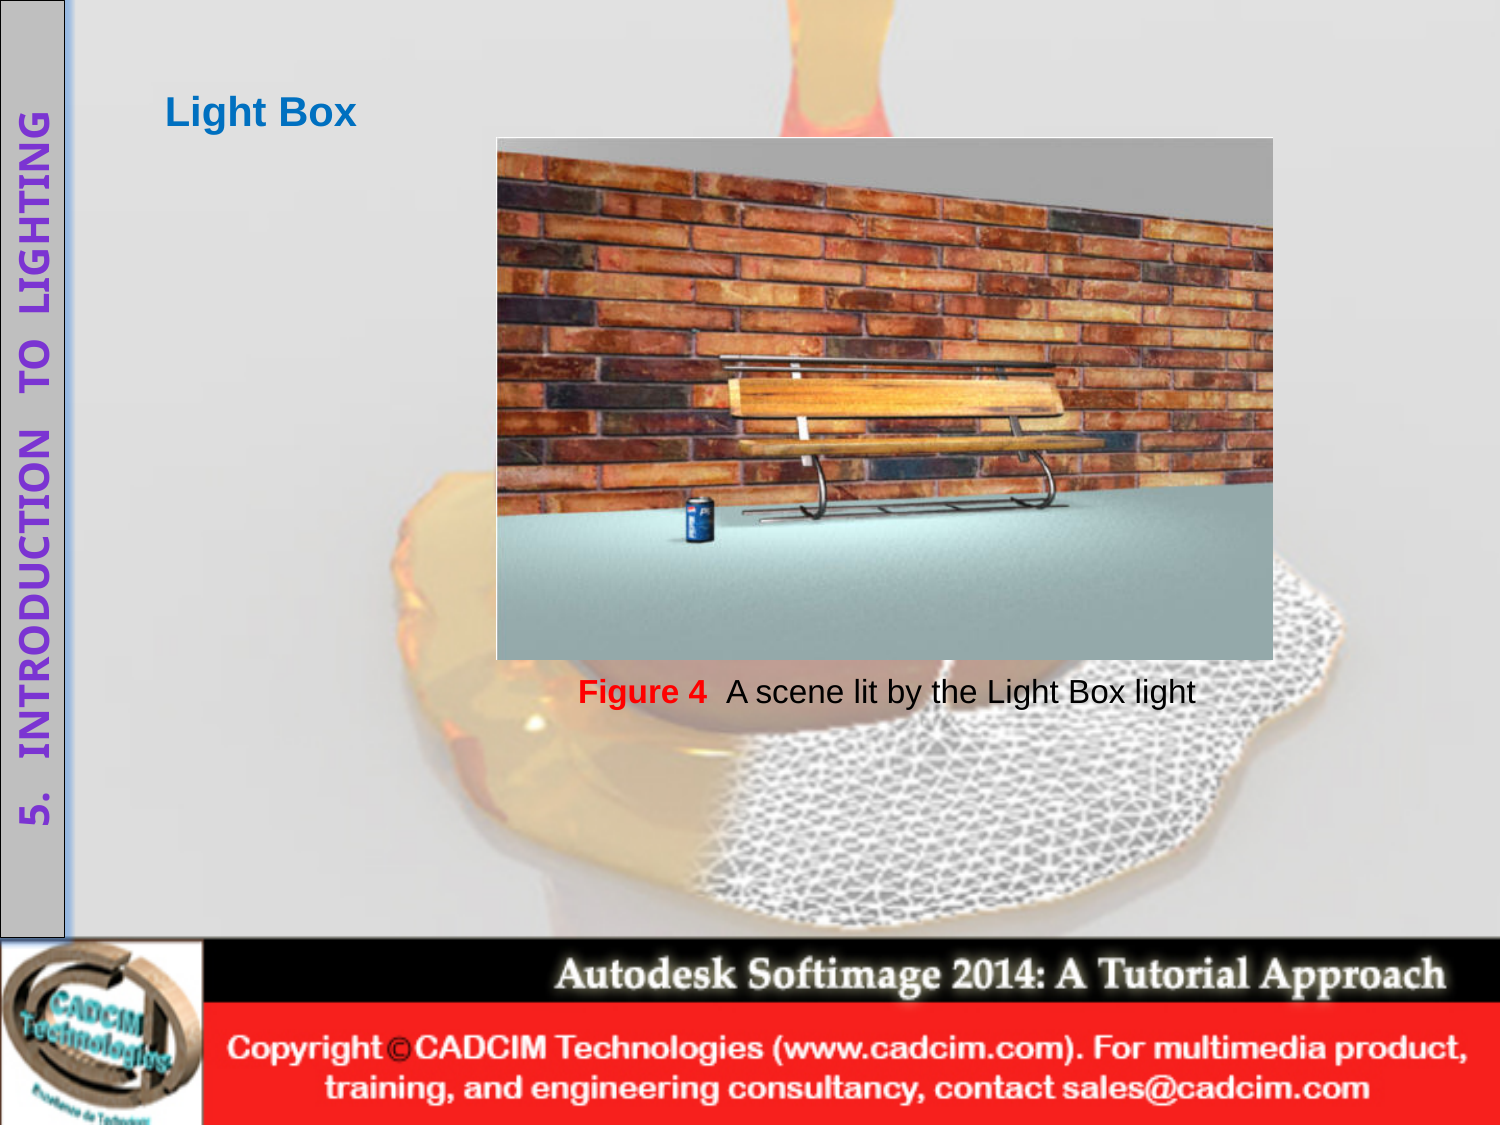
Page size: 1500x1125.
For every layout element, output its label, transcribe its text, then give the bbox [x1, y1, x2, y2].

text_box Light Box [149, 76, 900, 142]
picture [0, 0, 1500, 1125]
text_box Figure 4 A scene lit by the Light Box light [399, 662, 1375, 718]
